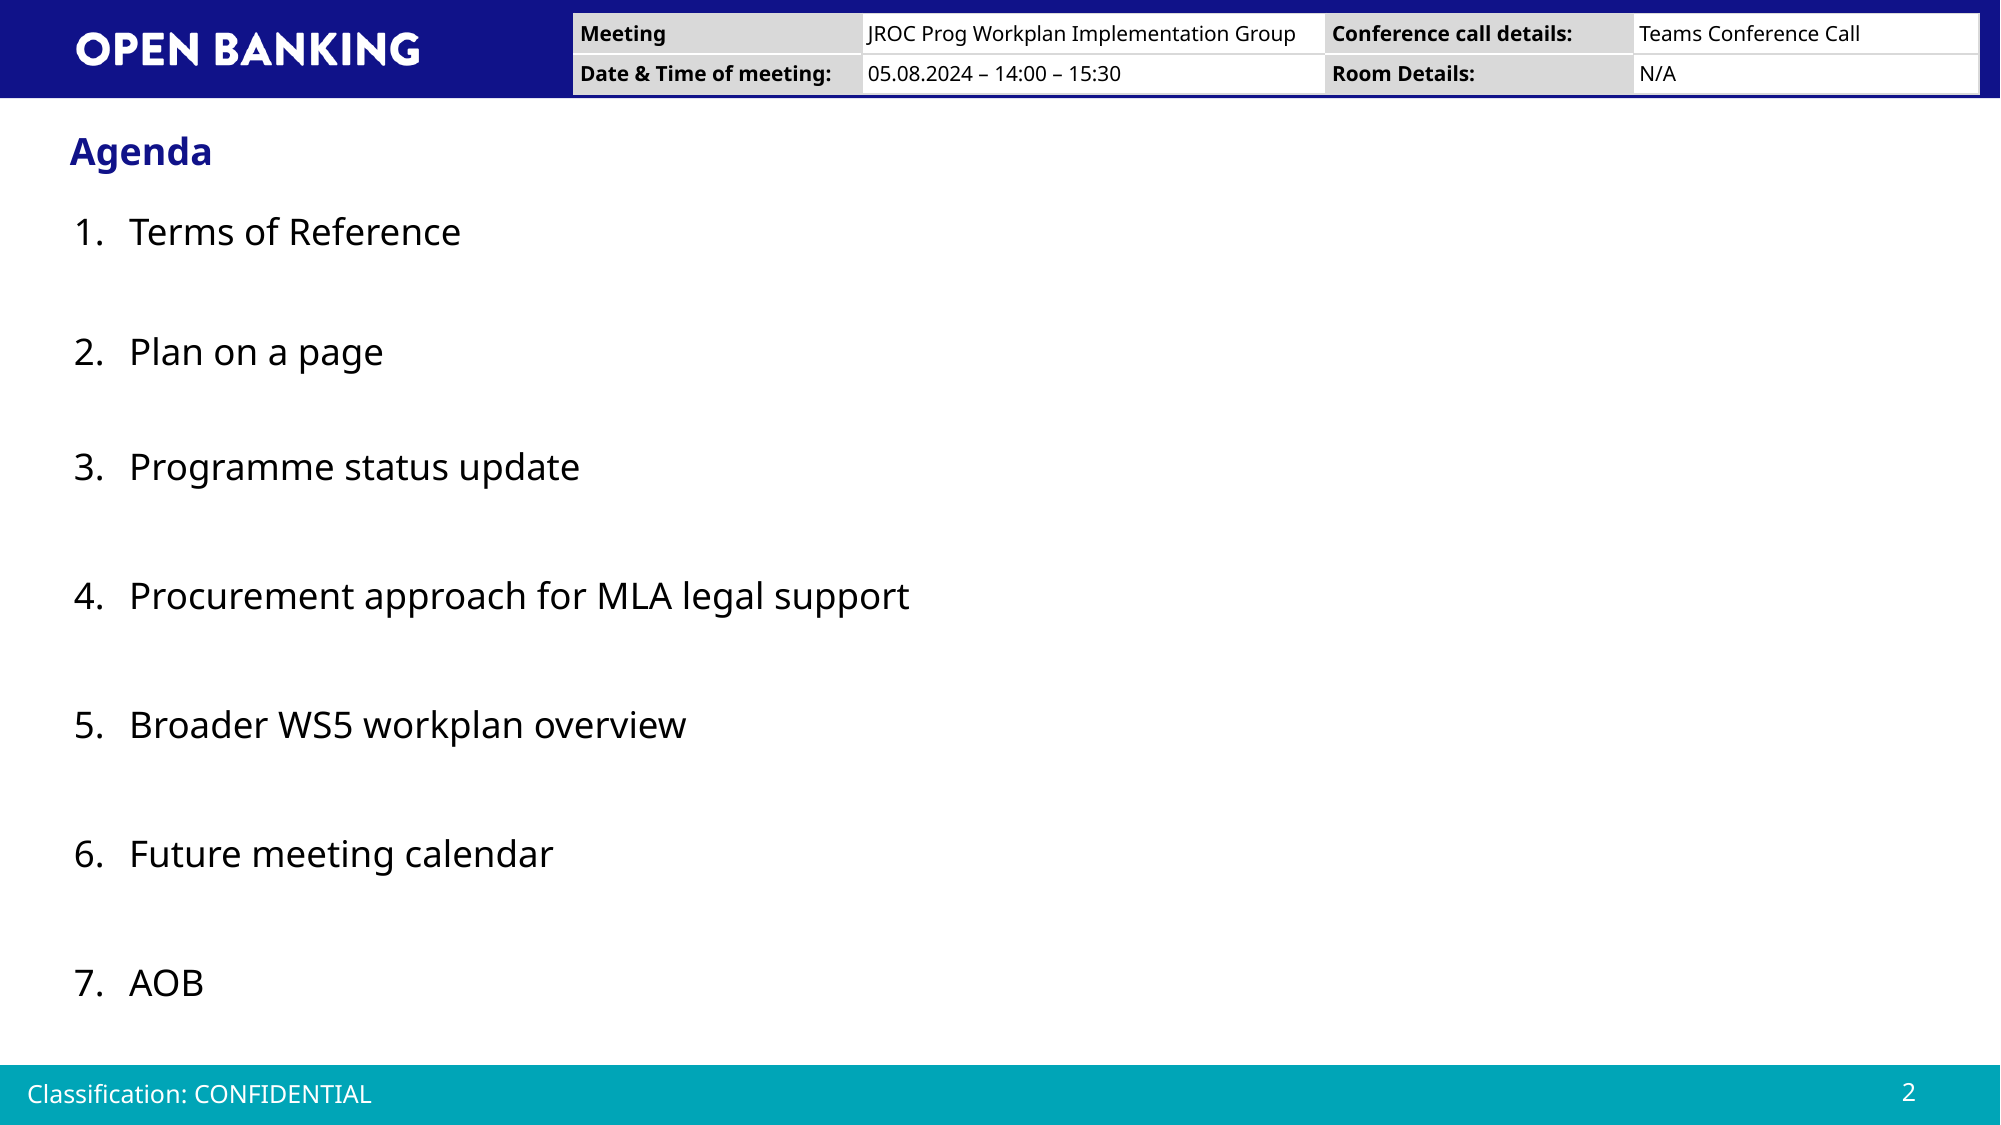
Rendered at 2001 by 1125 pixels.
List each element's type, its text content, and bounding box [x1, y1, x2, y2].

table_cell Date & Time of meeting: [575, 55, 861, 93]
table_header Teams Conference Call [1634, 14, 1978, 53]
table_cell Room Details: [1327, 55, 1633, 93]
list Terms of Reference Plan on a page Programme status update Procurement approach for MLA legal support Broader WS5 workplan overview Future meeting calendar AOB [59, 206, 1936, 1018]
table_cell 05.08.2024 – 14:00 – 15:30 [863, 55, 1325, 93]
table_cell N/A [1634, 55, 1978, 93]
table_header Meeting [575, 14, 861, 53]
picture [43, 0, 452, 99]
title Agenda [54, 125, 1629, 207]
slide_number 2 [1412, 1064, 1932, 1124]
table_header JROC Prog Workplan Implementation Group [863, 14, 1325, 53]
table_header Conference call details: [1327, 14, 1633, 53]
footer Classification: CONFIDENTIAL [1, 1064, 399, 1124]
